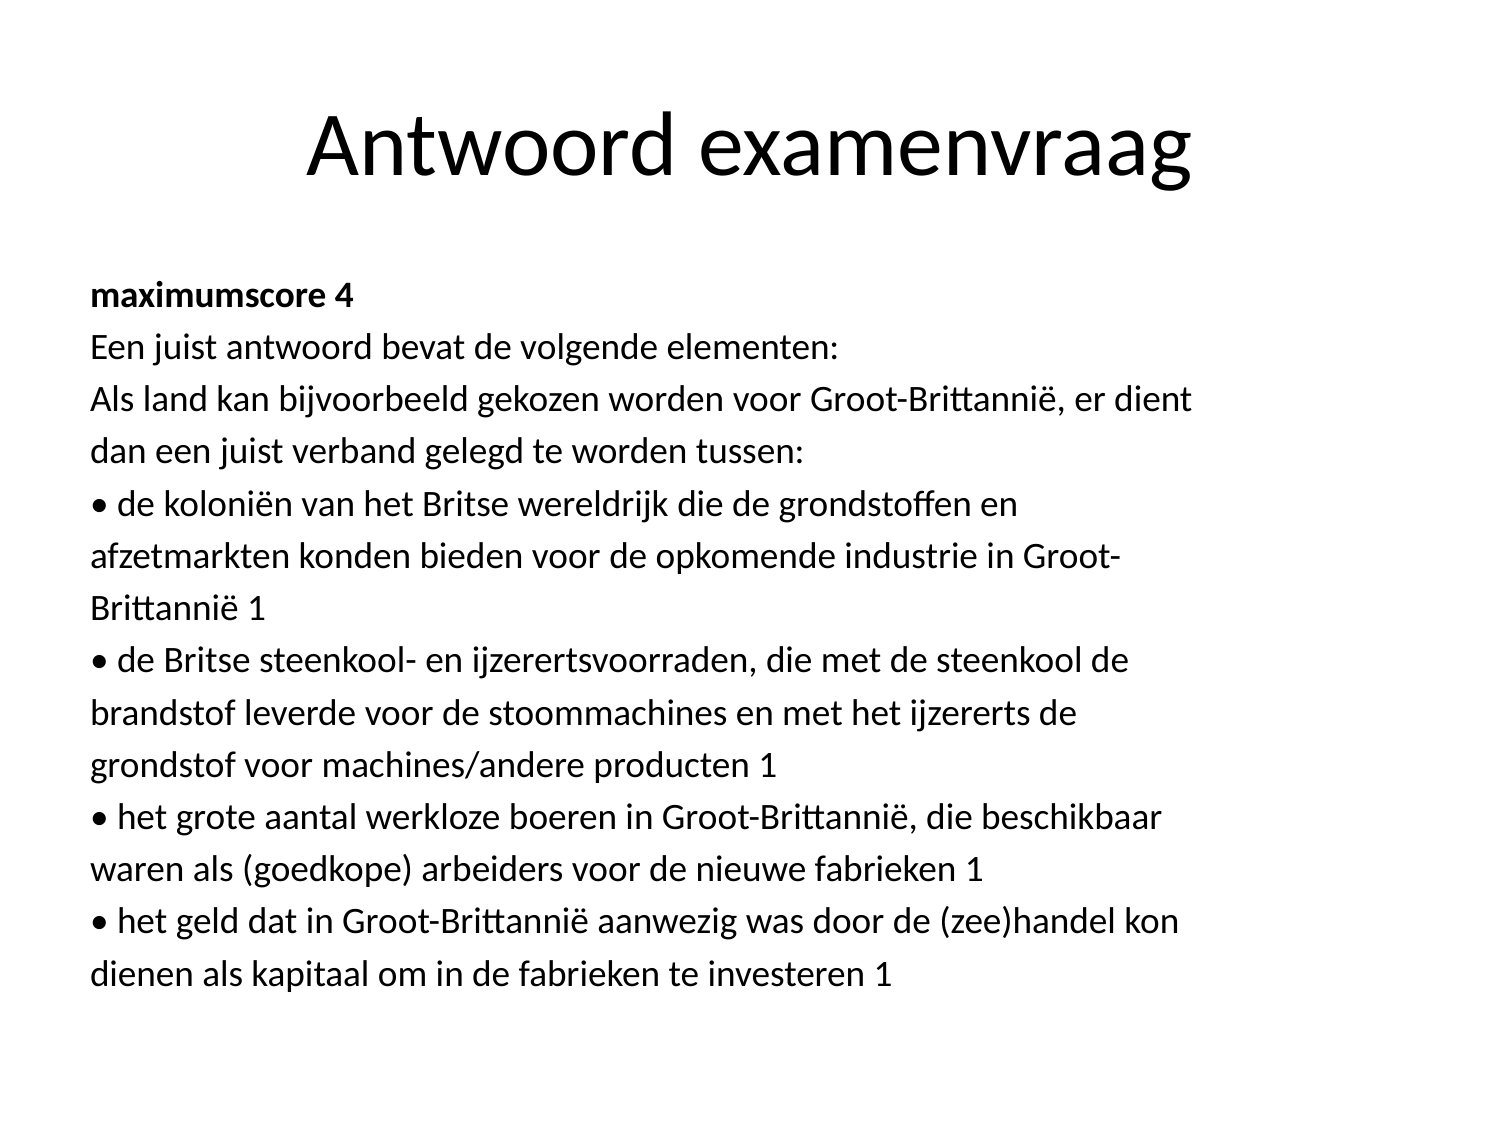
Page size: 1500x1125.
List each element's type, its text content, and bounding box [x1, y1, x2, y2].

title Antwoord examenvraag [75, 45, 1425, 233]
list maximumscore 4 Een juist antwoord bevat de volgende elementen: Als land kan bijvoorbeeld gekozen worden voor Groot-Brittannië, er dient dan een juist verband gelegd te worden tussen: • de koloniën van het Britse wereldrijk die de grondstoffen en afzetmarkten konden bieden voor de opkomende industrie in Groot- Brittannië 1 • de Britse steenkool- en ijzerertsvoorraden, die met de steenkool de brandstof leverde voor de stoommachines en met het ijzererts de grondstof voor machines/andere producten 1 • het grote aantal werkloze boeren in Groot-Brittannië, die beschikbaar waren als (goedkope) arbeiders voor de nieuwe fabrieken 1 • het geld dat in Groot-Brittannië aanwezig was door de (zee)handel kon dienen als kapitaal om in de fabrieken te investeren 1 [75, 262, 1425, 1005]
